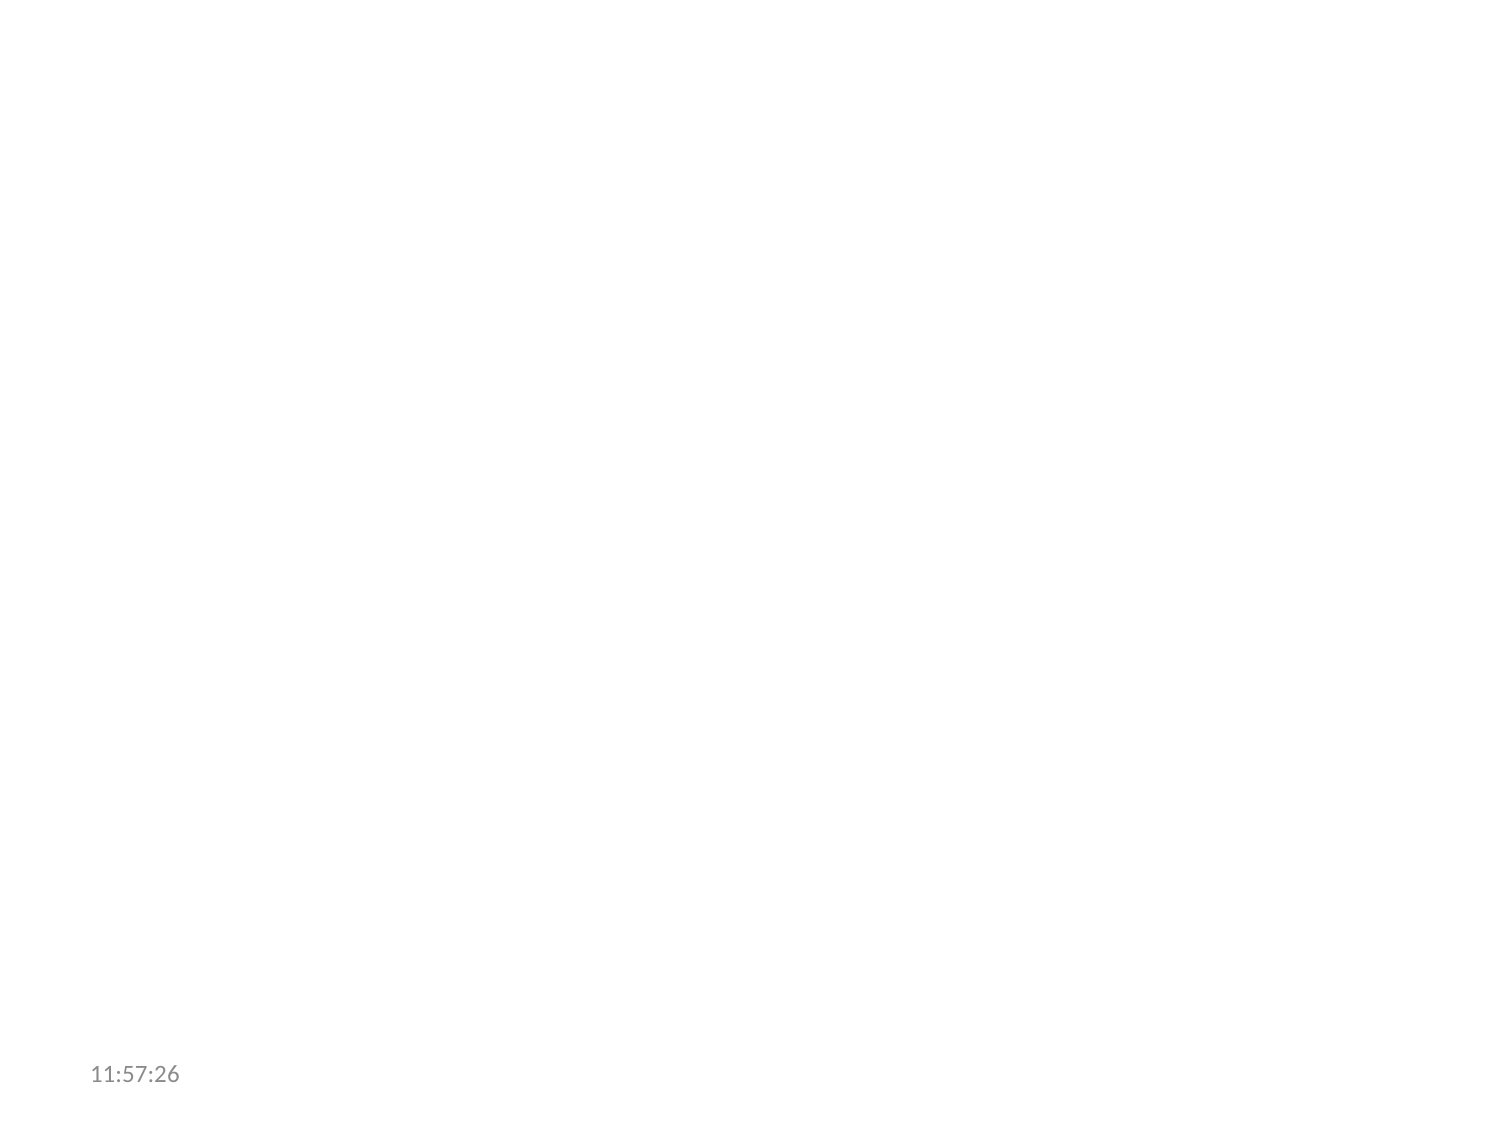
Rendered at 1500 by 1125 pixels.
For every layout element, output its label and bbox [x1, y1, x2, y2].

slide_number [75, 1042, 425, 1103]
